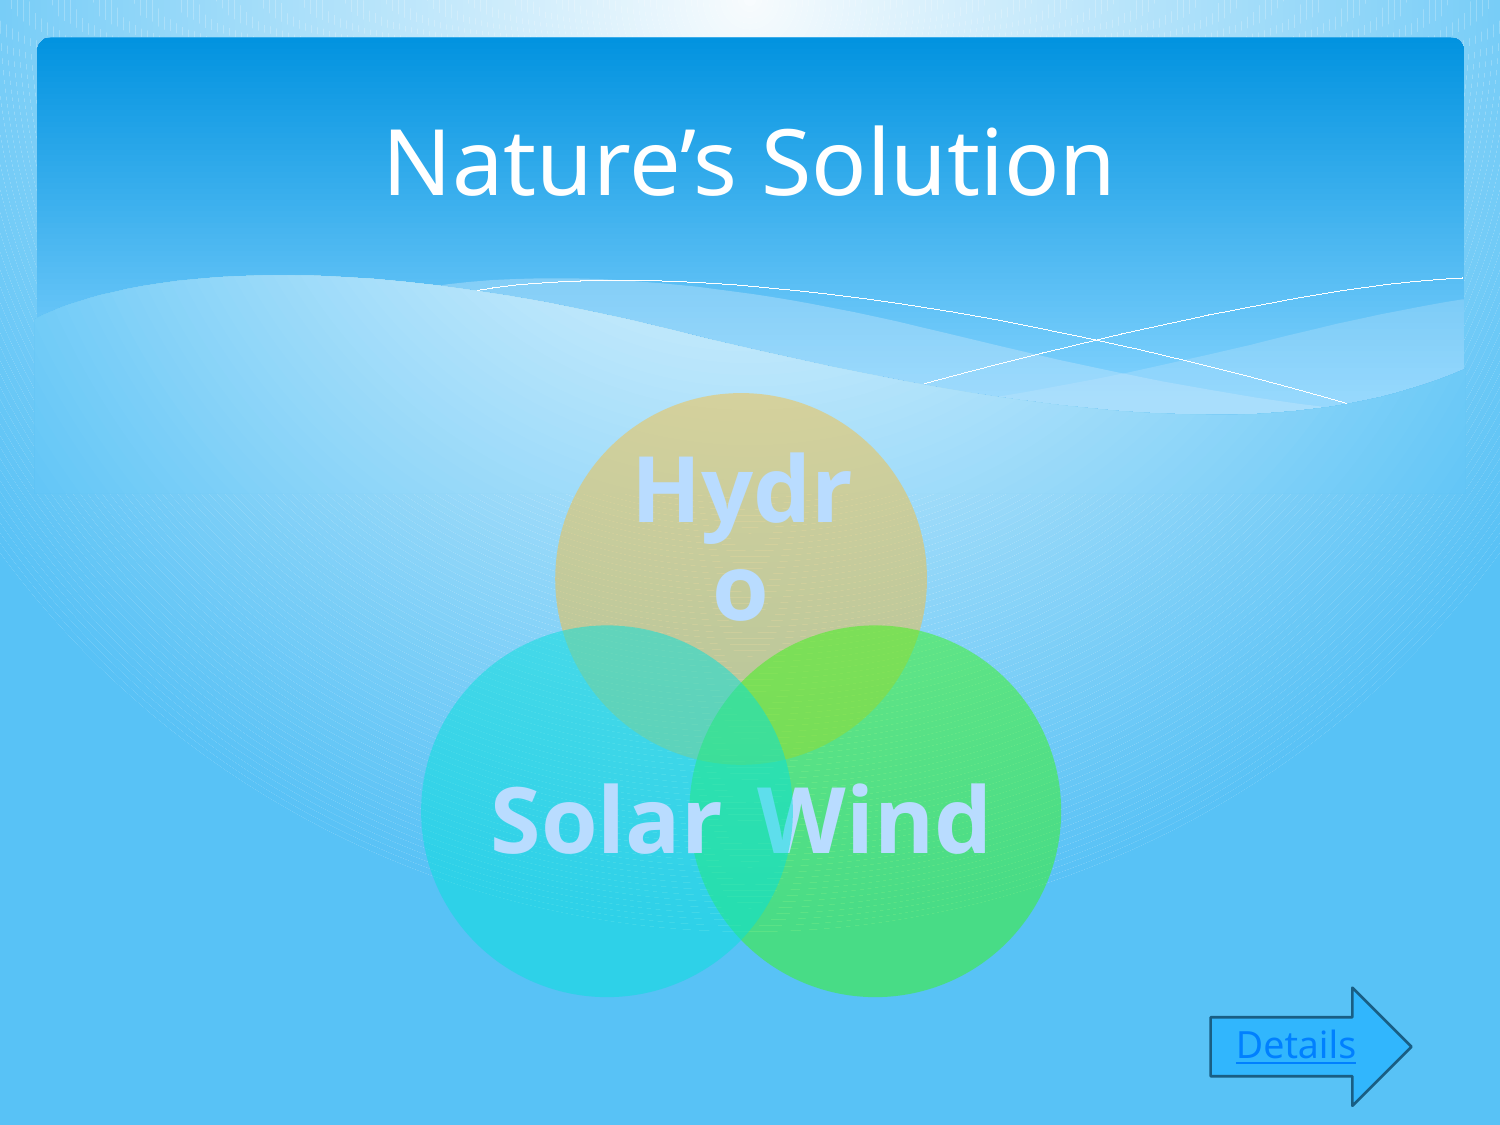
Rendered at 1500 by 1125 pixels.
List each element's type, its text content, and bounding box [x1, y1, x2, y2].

title Nature’s Solution [75, 55, 1425, 261]
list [123, 385, 1359, 1006]
text_box Details [1209, 997, 1413, 1108]
